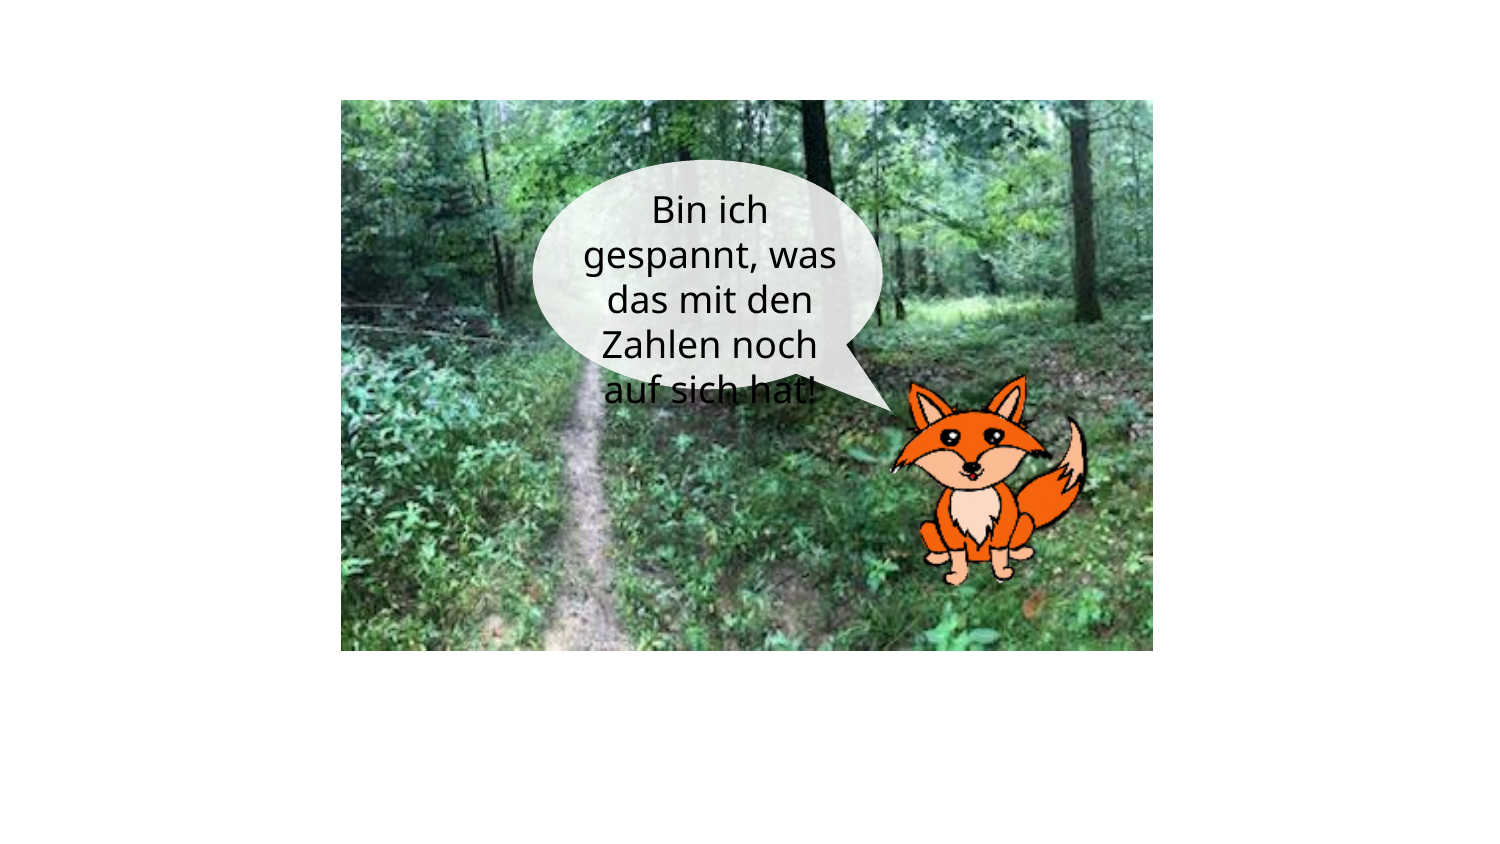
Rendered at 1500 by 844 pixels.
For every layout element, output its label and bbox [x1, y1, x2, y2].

text_box [341, 100, 1153, 651]
